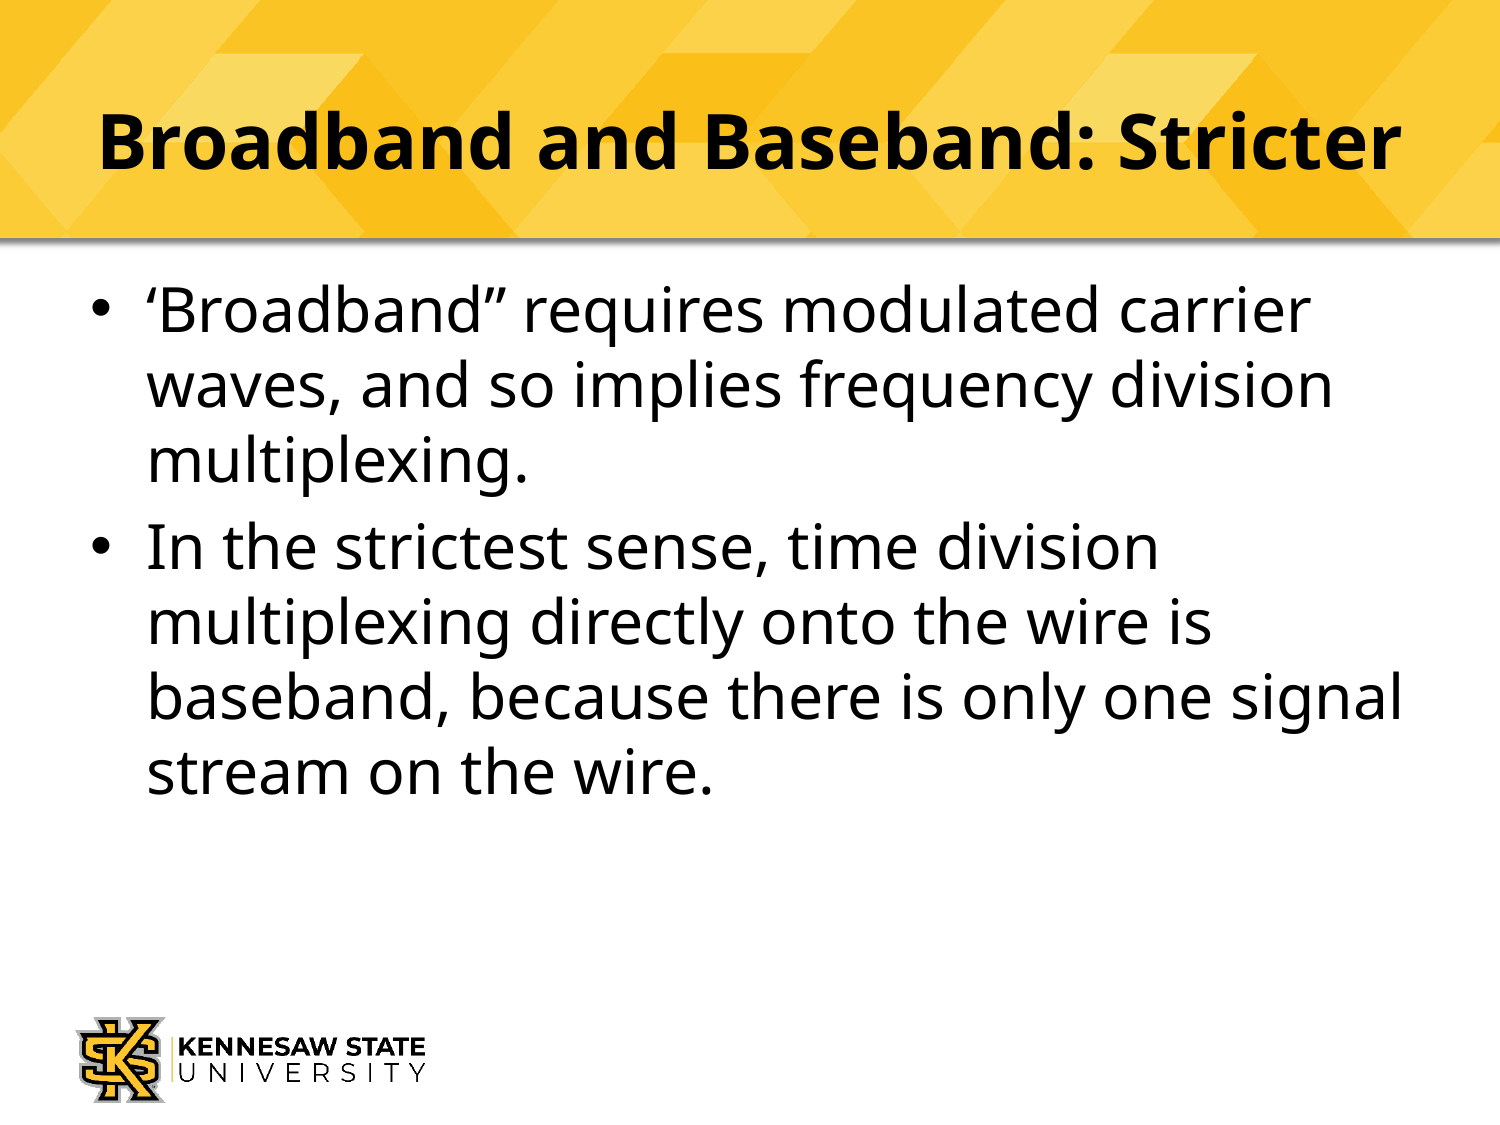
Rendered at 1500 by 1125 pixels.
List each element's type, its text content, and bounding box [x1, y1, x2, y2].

picture [0, 0, 1500, 251]
title Broadband and Baseband: Stricter [75, 45, 1425, 233]
list ‘Broadband” requires modulated carrier waves, and so implies frequency division multiplexing. In the strictest sense, time division multiplexing directly onto the wire is baseband, because there is only one signal stream on the wire. [75, 262, 1425, 1005]
picture [75, 1017, 425, 1103]
